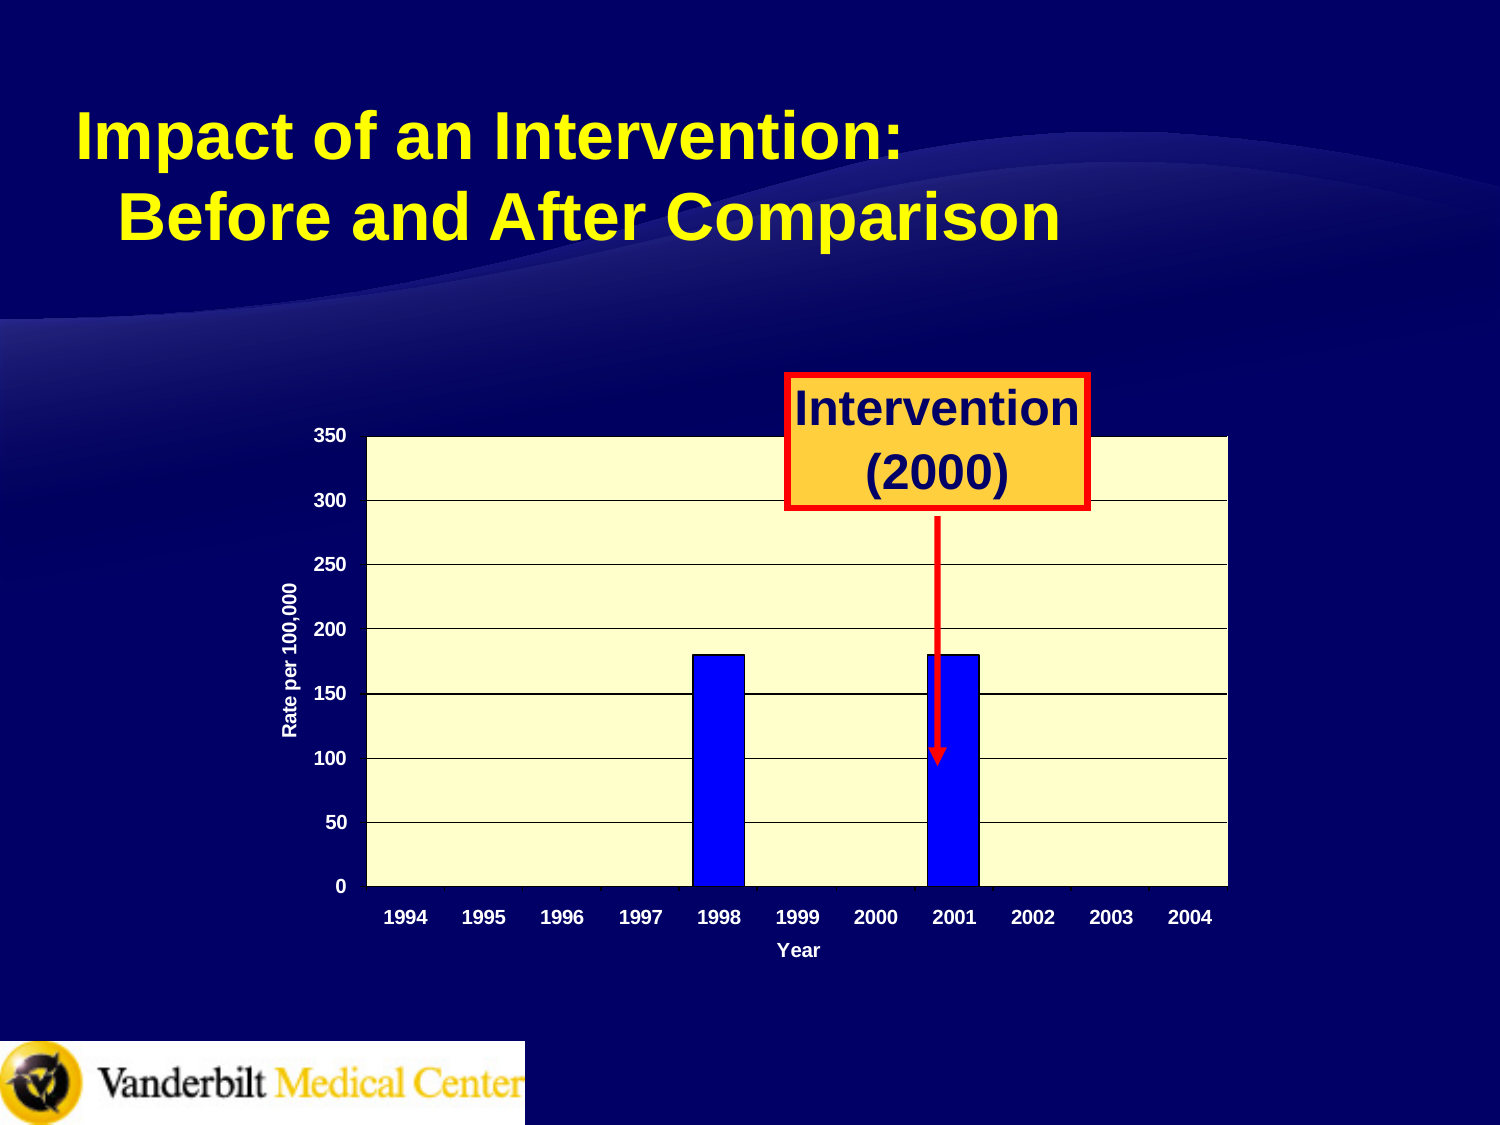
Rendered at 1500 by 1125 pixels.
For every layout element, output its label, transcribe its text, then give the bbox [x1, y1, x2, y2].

title Impact of an Intervention: Before and After Comparison [75, 87, 1425, 338]
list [248, 394, 1252, 996]
picture [0, 1041, 525, 1125]
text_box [787, 374, 1088, 767]
